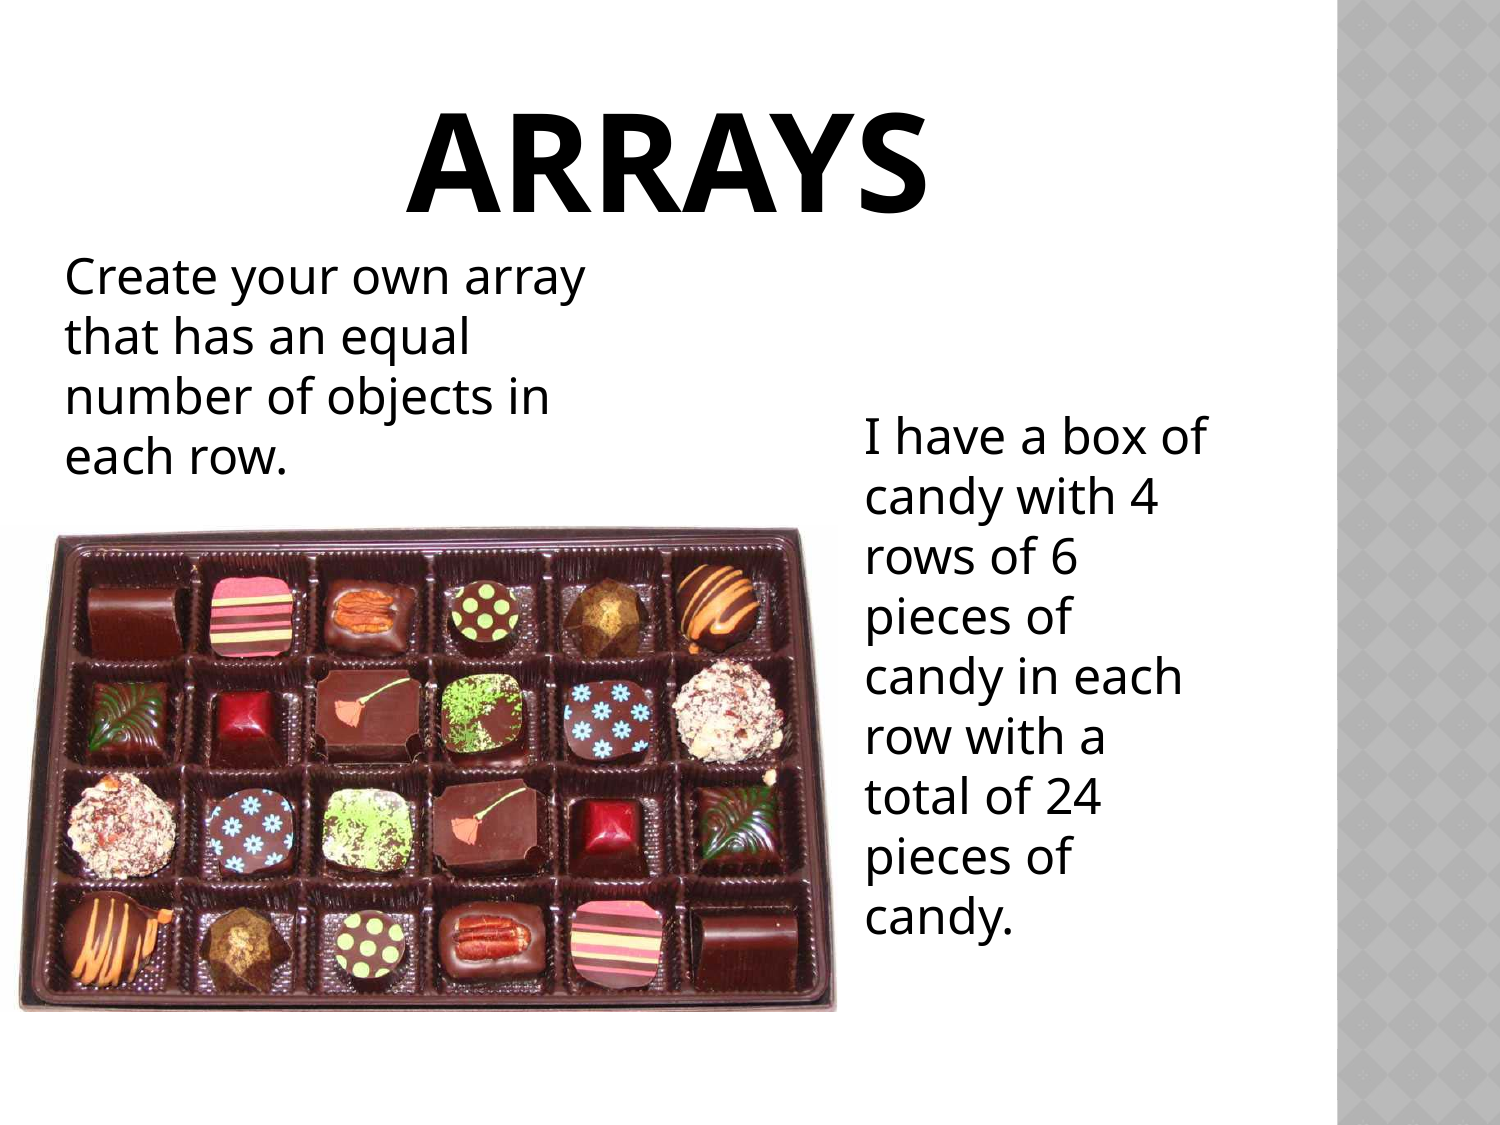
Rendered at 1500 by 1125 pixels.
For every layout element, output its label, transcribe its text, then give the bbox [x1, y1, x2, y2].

text_box I have a box of candy with 4 rows of 6 pieces of candy in each row with a total of 24 pieces of candy. [849, 337, 1225, 1013]
picture [0, 524, 838, 1013]
text_box Create your own array that has an equal number of objects in each row. [50, 237, 625, 493]
title Arrays [75, 52, 1263, 240]
